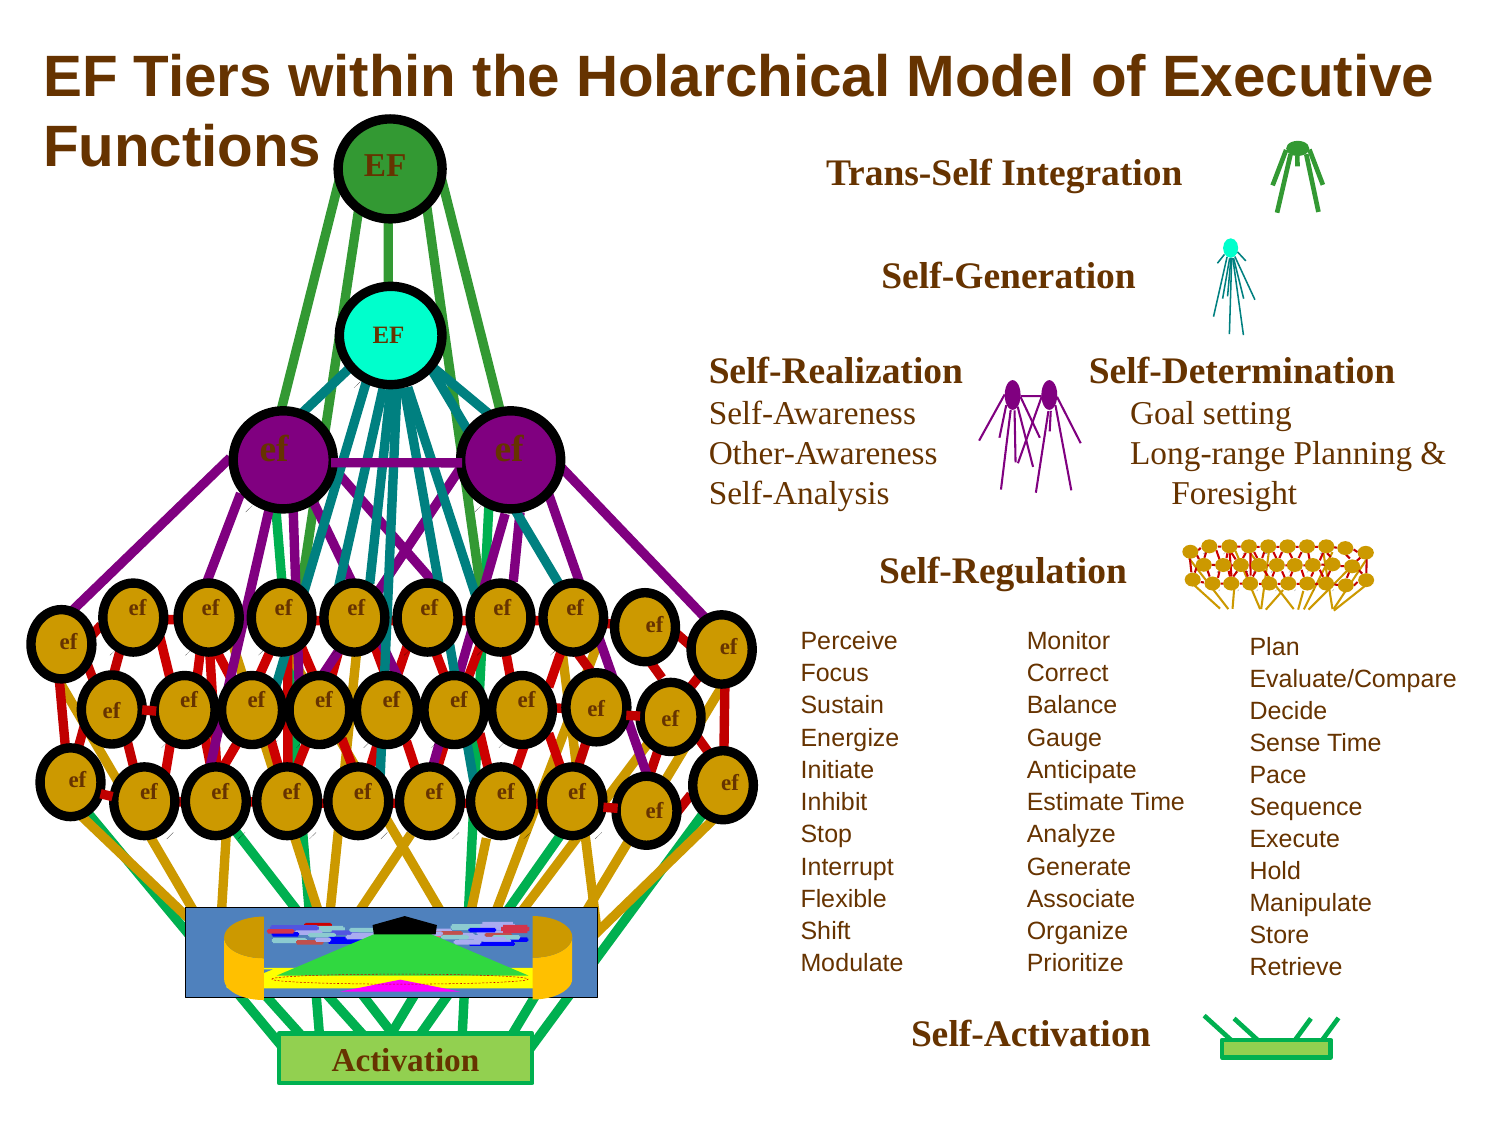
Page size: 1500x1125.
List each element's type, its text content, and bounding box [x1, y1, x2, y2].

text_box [30, 118, 1489, 1084]
text_box EF Tiers within the Holarchical Model of Executive Functions [28, 31, 1500, 186]
